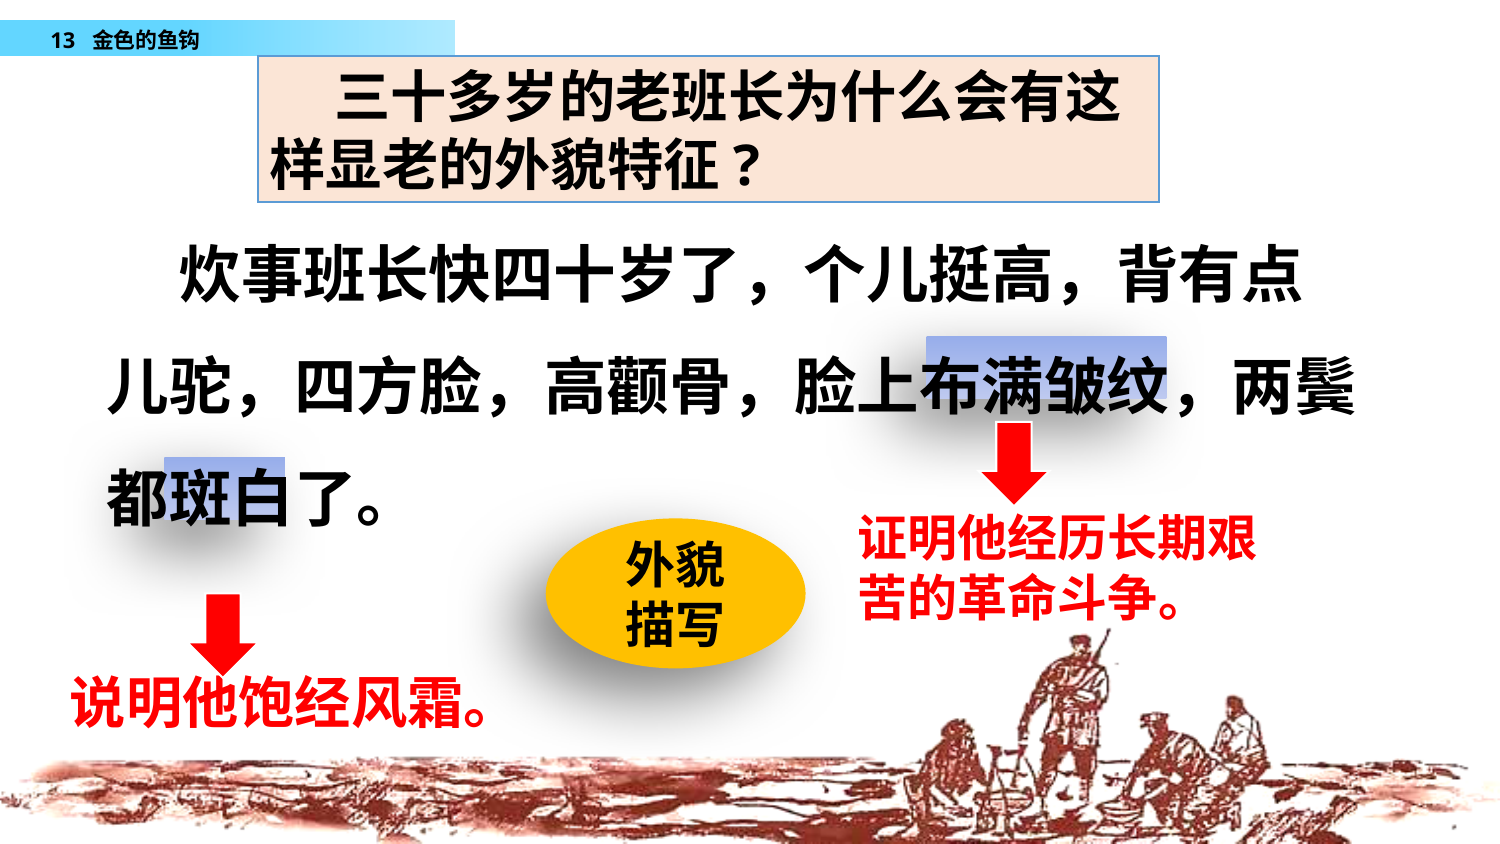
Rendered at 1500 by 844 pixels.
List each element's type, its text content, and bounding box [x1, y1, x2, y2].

text_box 证明他经历长期艰苦的革命斗争。 [846, 500, 1295, 633]
text_box 外貌 描写 [544, 517, 807, 670]
text_box 说明他饱经风霜。 [58, 661, 532, 740]
text_box [0, 0, 1500, 844]
text_box 三十多岁的老班长为什么会有这样显老的外貌特征? [257, 55, 1160, 203]
text_box [185, 592, 261, 680]
text_box [976, 420, 1052, 500]
